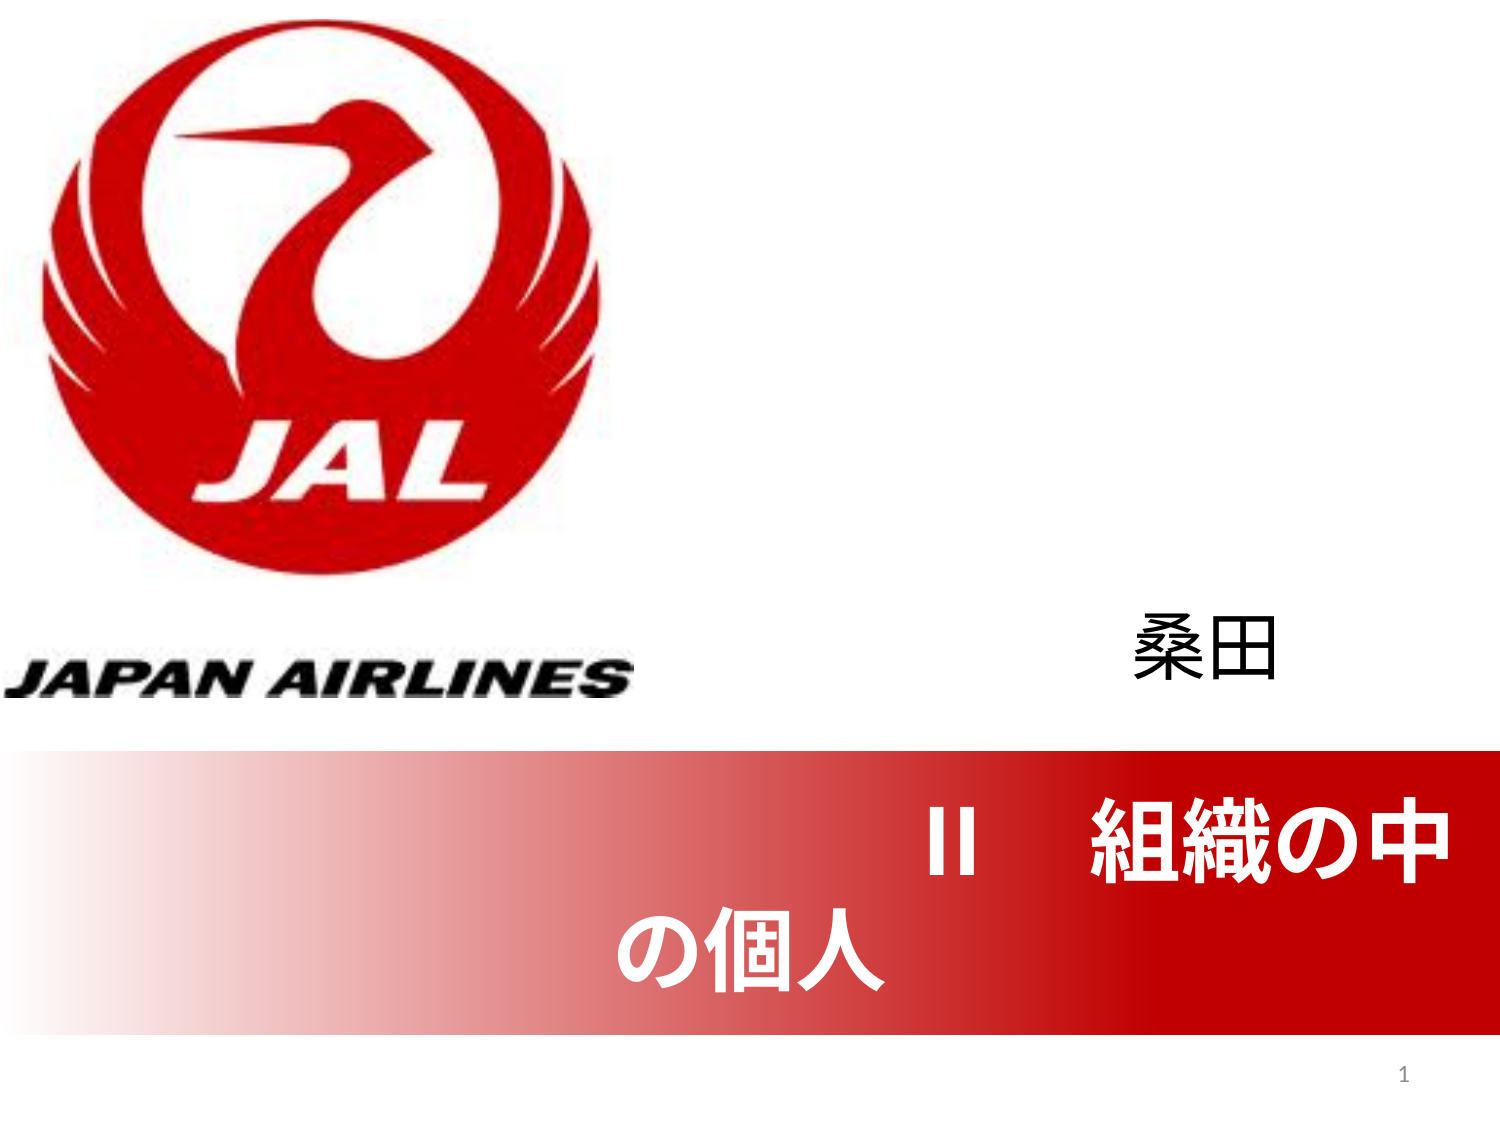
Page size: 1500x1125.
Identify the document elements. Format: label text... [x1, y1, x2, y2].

text_box 桑田 [1117, 592, 1297, 697]
text_box Ⅱ 組織の中の個人 [0, 749, 1500, 1037]
picture [3, 18, 634, 699]
slide_number 1 [1074, 1042, 1425, 1103]
